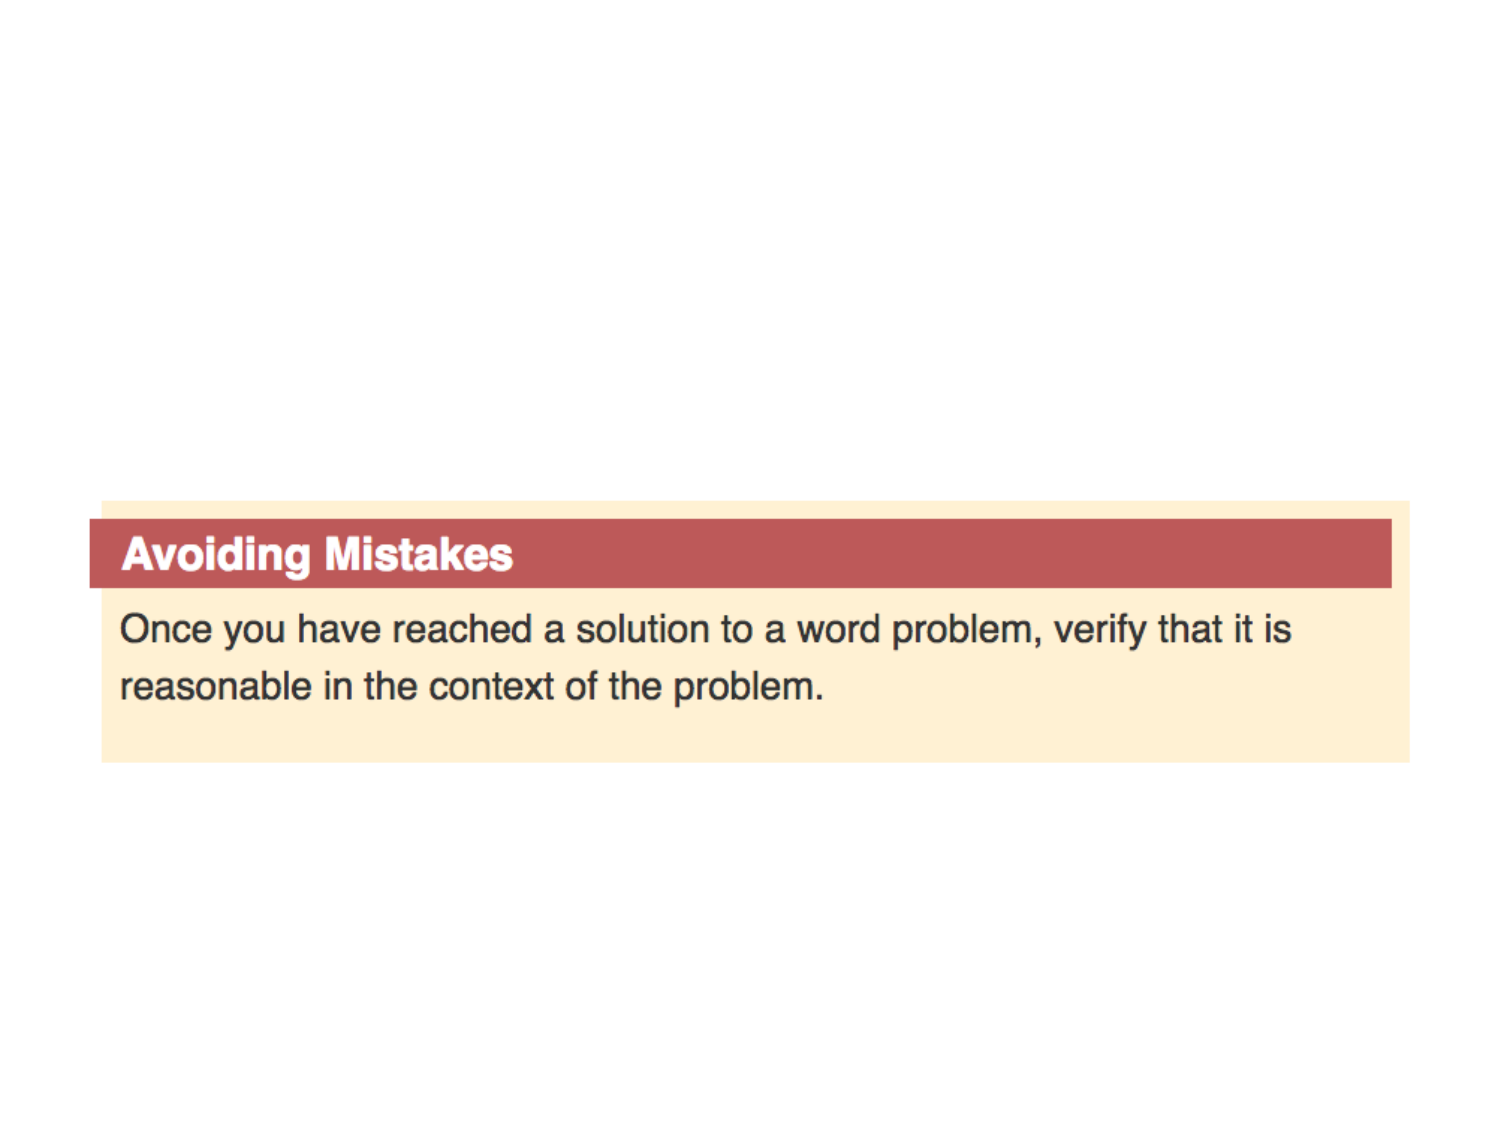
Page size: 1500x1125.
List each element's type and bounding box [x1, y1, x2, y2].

list [74, 262, 1426, 1006]
